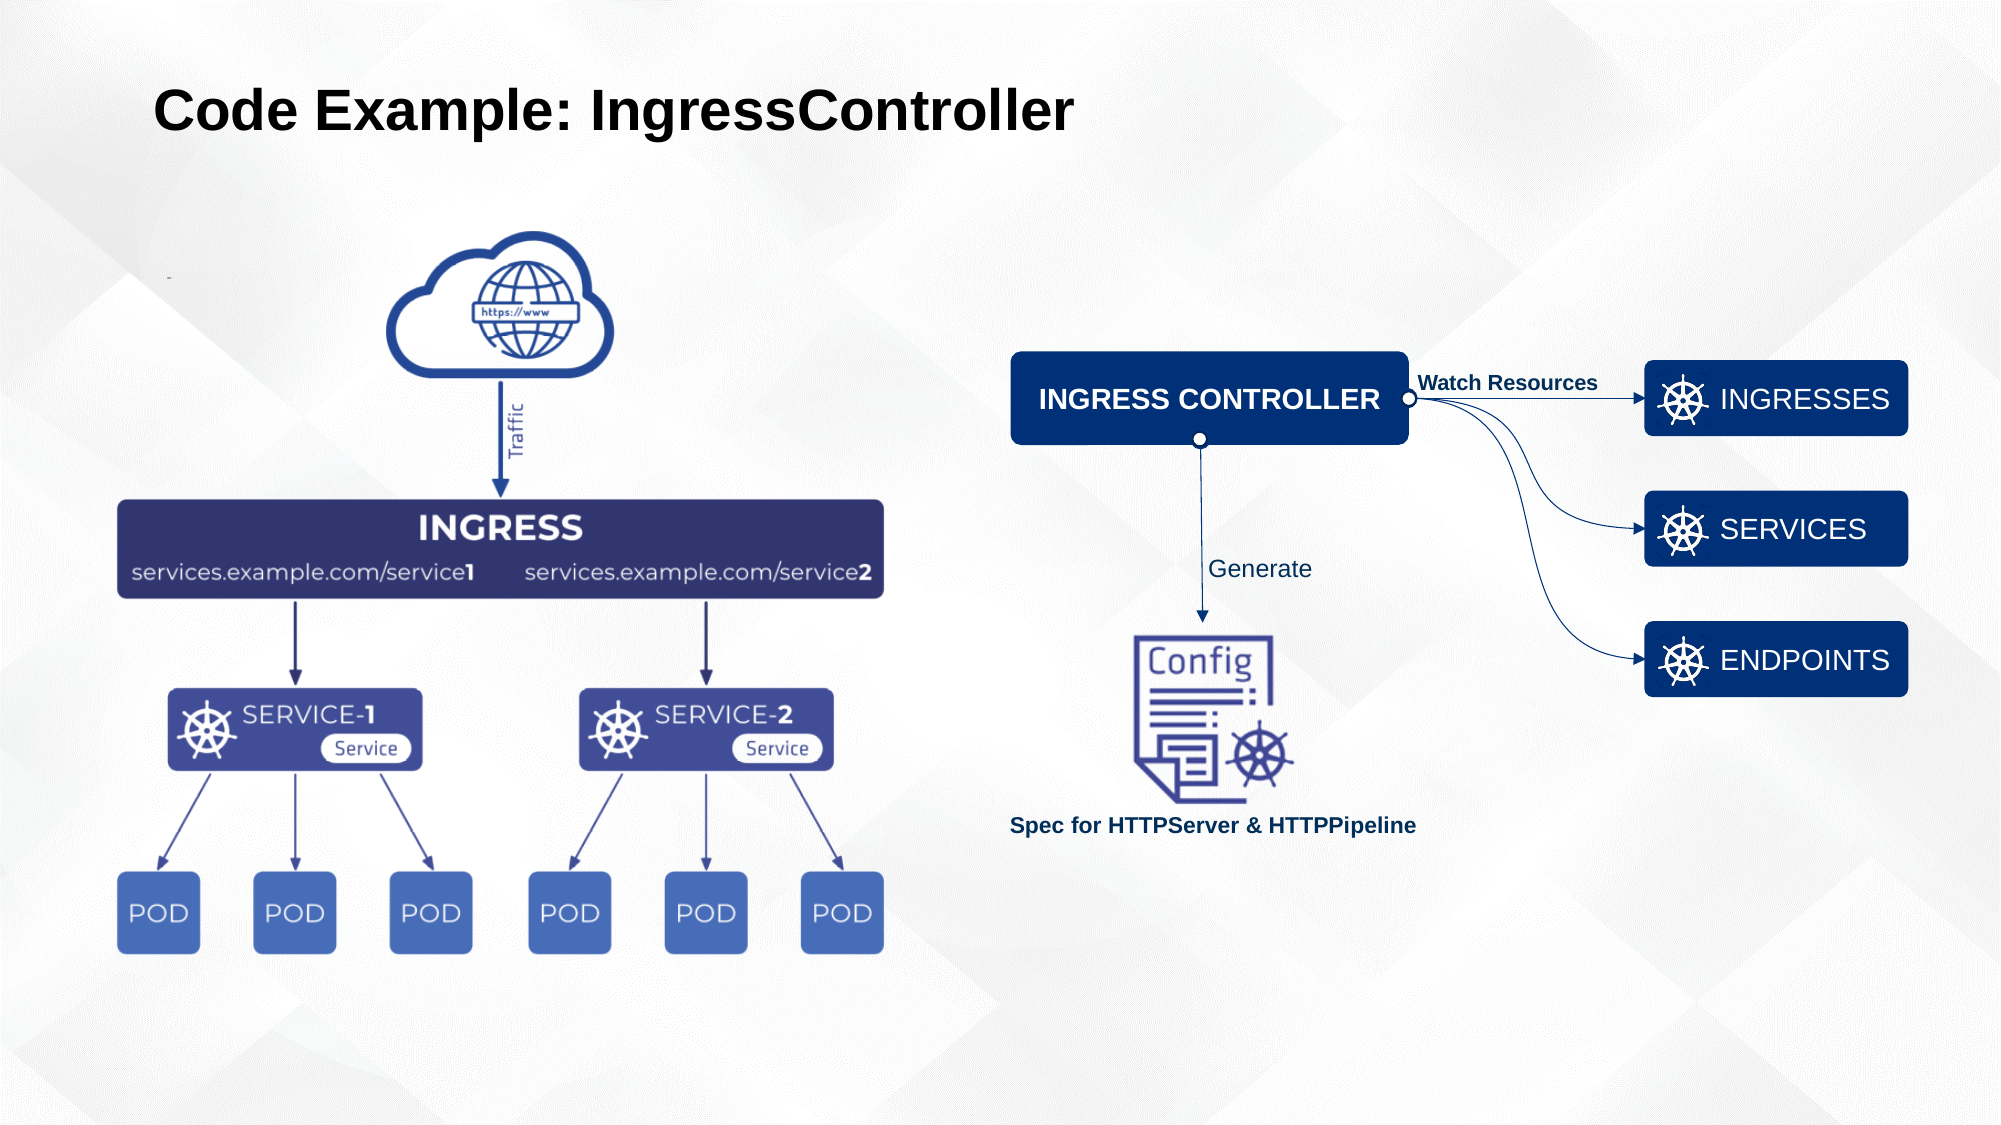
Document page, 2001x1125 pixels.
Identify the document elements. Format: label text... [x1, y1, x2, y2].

text_box Code Example: IngressController [138, 64, 1092, 150]
picture [0, 0, 2000, 1125]
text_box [993, 352, 1907, 846]
